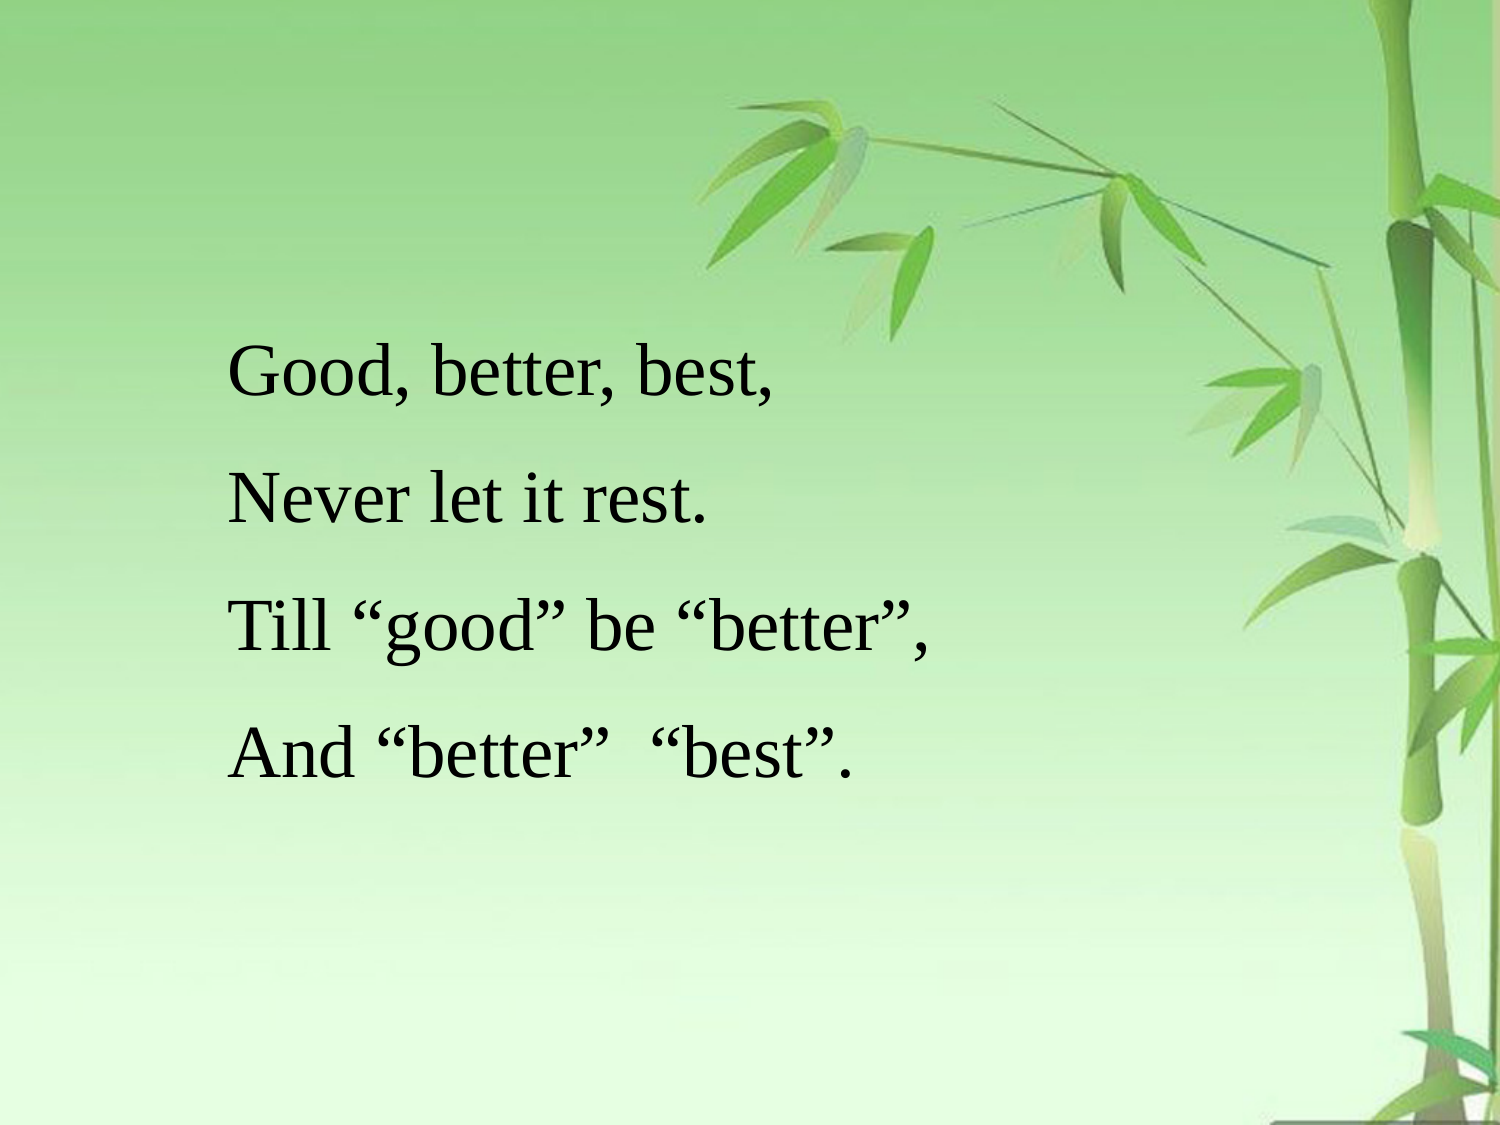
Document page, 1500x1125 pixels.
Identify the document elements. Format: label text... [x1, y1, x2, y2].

text_box Good, better, best, Never let it rest. Till “good” be “better”, And “better” “best”. [212, 312, 1450, 800]
picture [0, 0, 1500, 1125]
